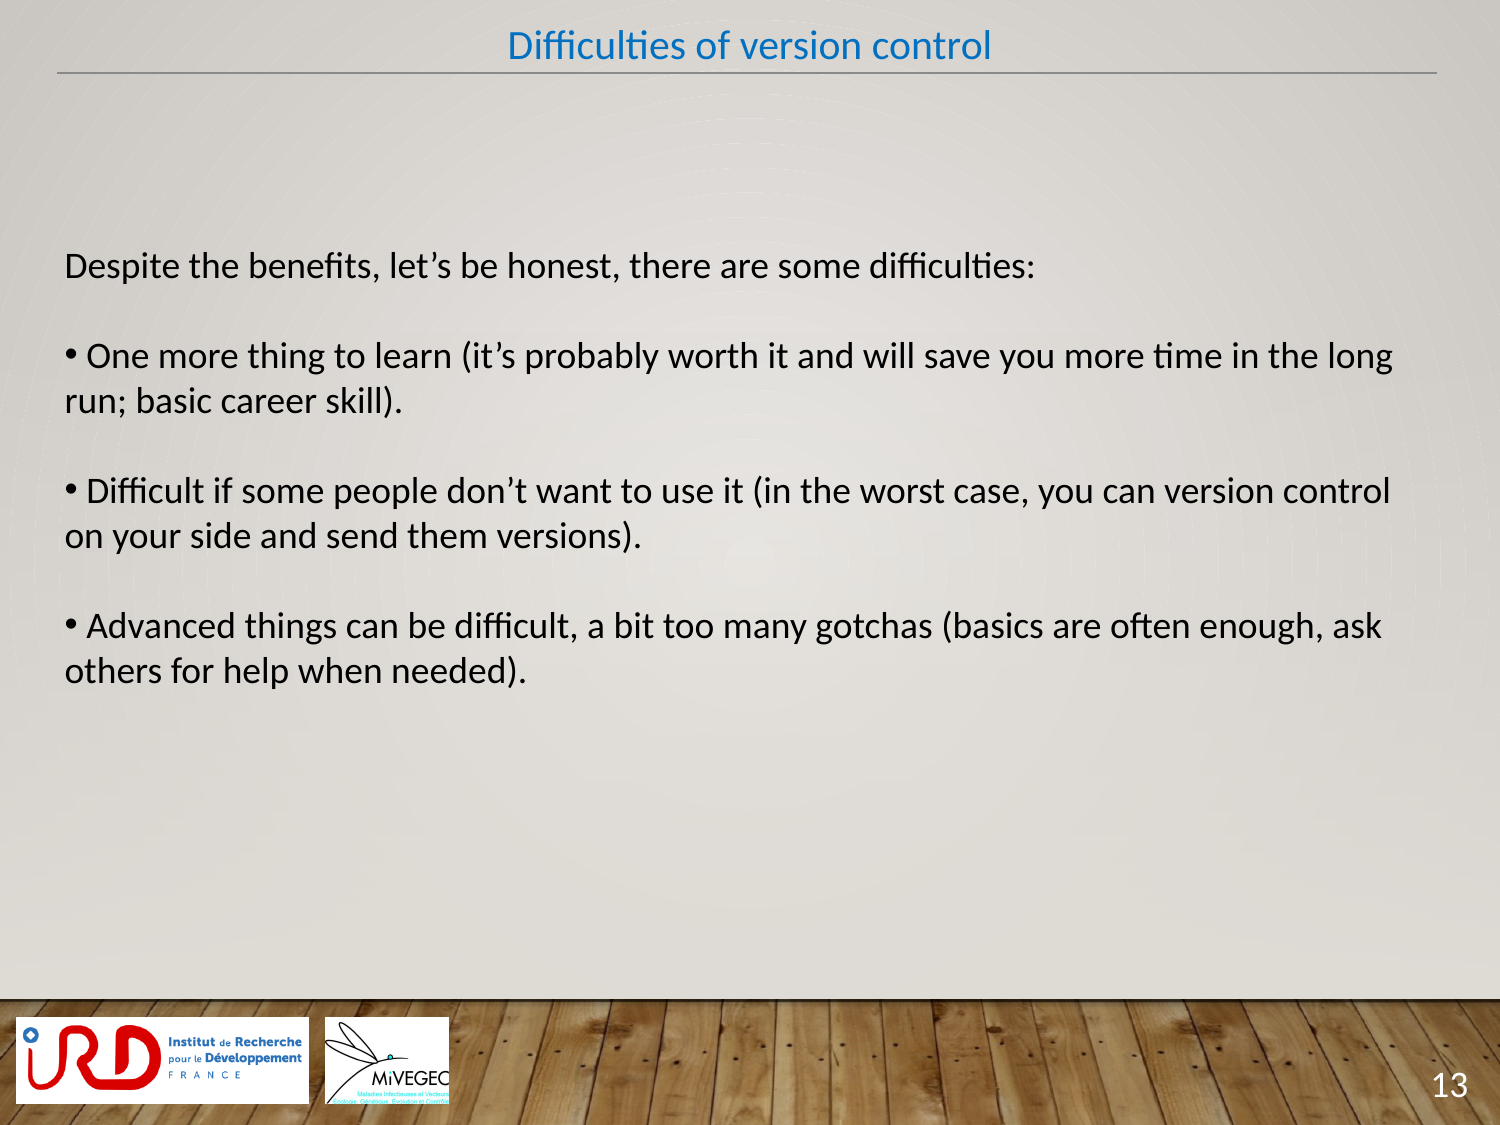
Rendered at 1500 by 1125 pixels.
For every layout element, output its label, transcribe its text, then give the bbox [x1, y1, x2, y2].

picture [0, 999, 1500, 1125]
text_box Despite the benefits, let’s be honest, there are some difficulties: One more thing to learn (it’s probably worth it and will save you more time in the long run; basic career skill). Difficult if some people don’t want to use it (in the worst case, you can version control on your side and send them versions). Advanced things can be difficult, a bit too many gotchas (basics are often enough, ask others for help when needed). [49, 188, 1451, 788]
slide_number 13 [1378, 1052, 1484, 1103]
list Difficulties of version control [0, 0, 1500, 73]
